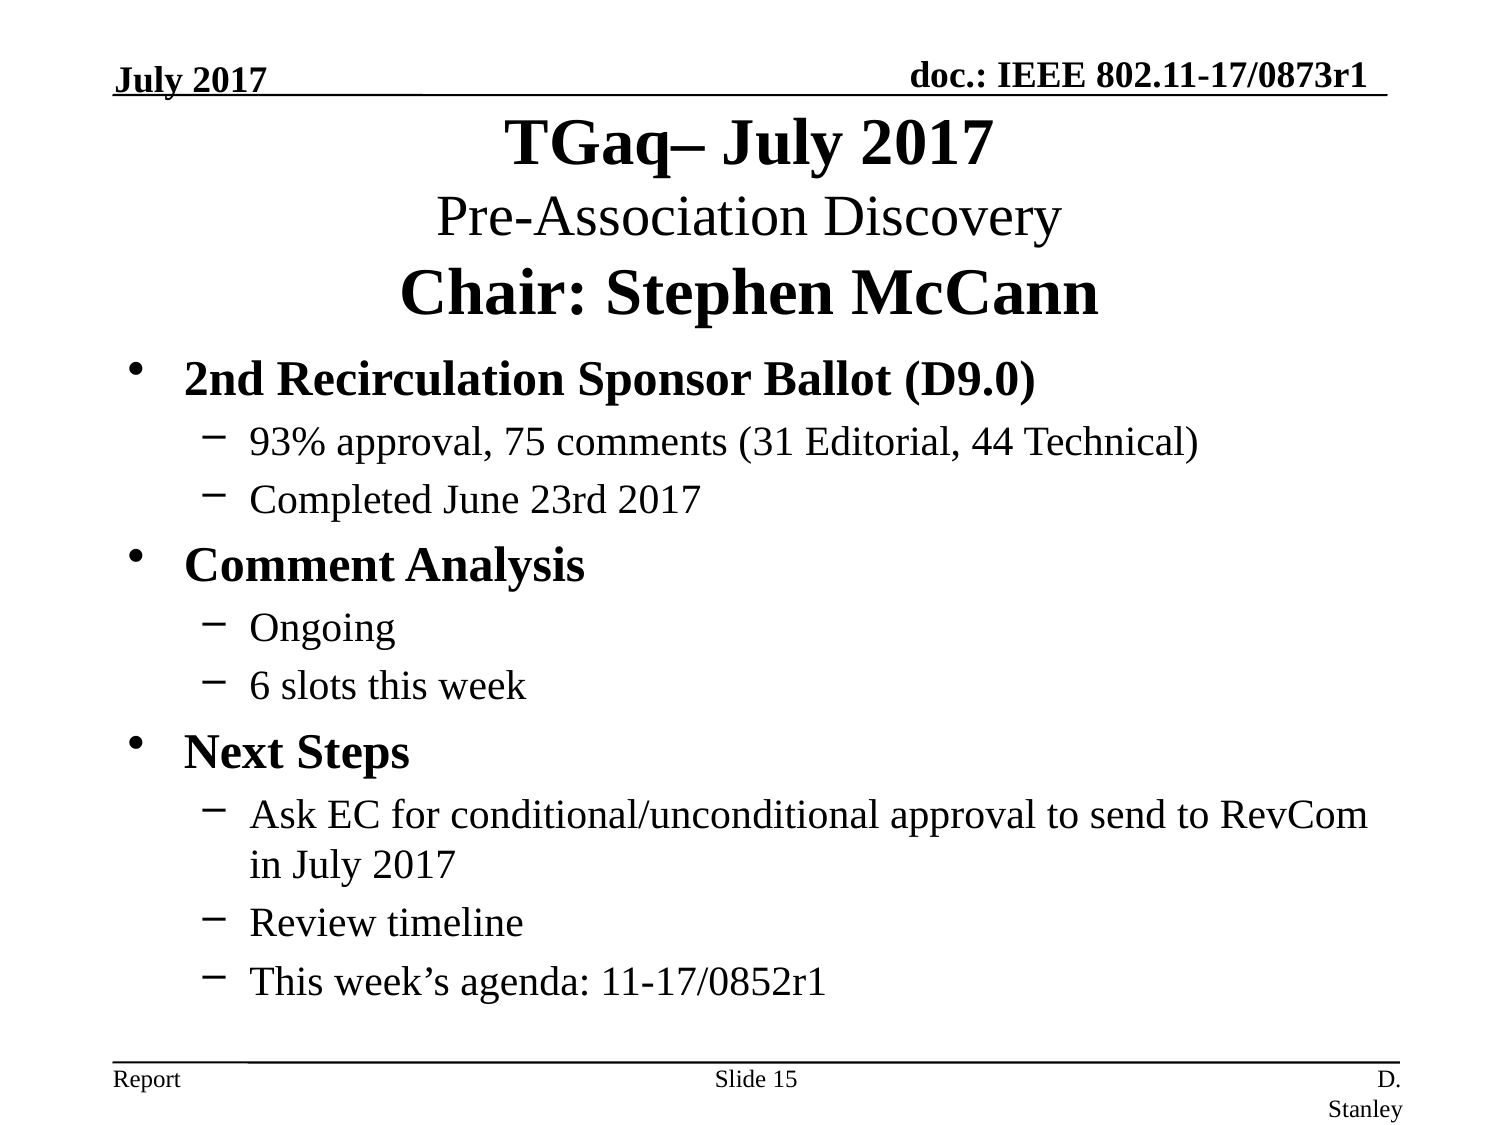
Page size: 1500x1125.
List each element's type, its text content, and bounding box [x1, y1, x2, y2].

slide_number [114, 54, 374, 101]
list 2nd Recirculation Sponsor Ballot (D9.0) 93% approval, 75 comments (31 Editorial, 44 Technical) Completed June 23rd 2017 Comment Analysis Ongoing 6 slots this week Next Steps Ask EC for conditional/unconditional approval to send to RevCom in July 2017 Review timeline This week’s agenda: 11-17/0852r1 [112, 337, 1388, 1038]
footer D. Stanley, HP Enterprise [1325, 1062, 1402, 1093]
title TGaq– July 2017 Pre-Association Discovery Chair: Stephen McCann [112, 125, 1388, 300]
slide_number Slide 15 [712, 1062, 800, 1093]
